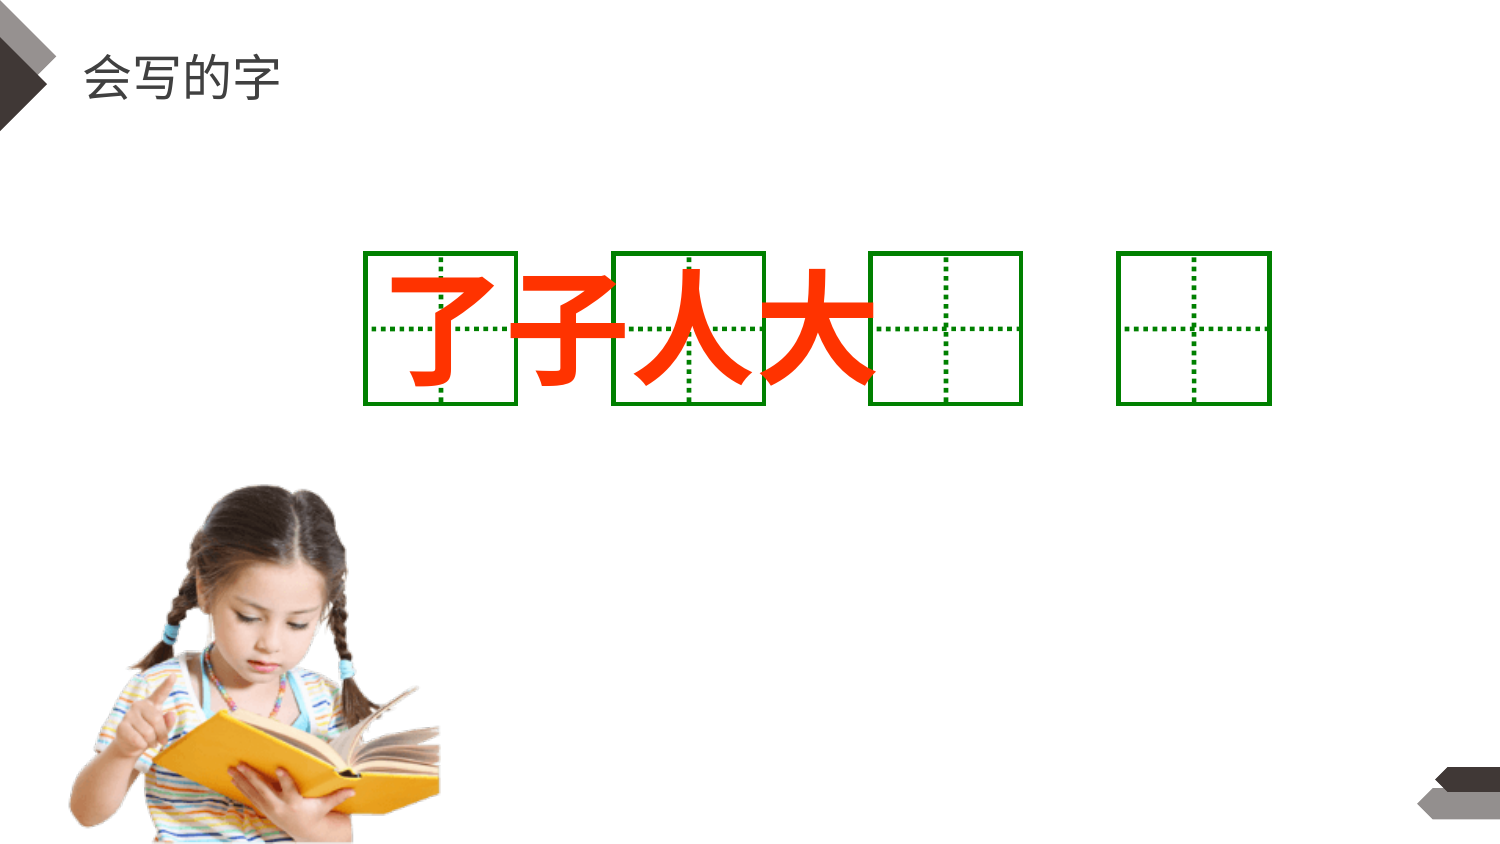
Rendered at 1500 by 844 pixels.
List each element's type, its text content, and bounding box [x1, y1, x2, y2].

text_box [365, 253, 517, 405]
picture [52, 469, 441, 844]
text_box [1118, 253, 1270, 405]
text_box 会写的字 [71, 40, 579, 113]
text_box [870, 253, 1022, 405]
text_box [613, 253, 765, 405]
text_box 了子人大 [368, 244, 1273, 406]
